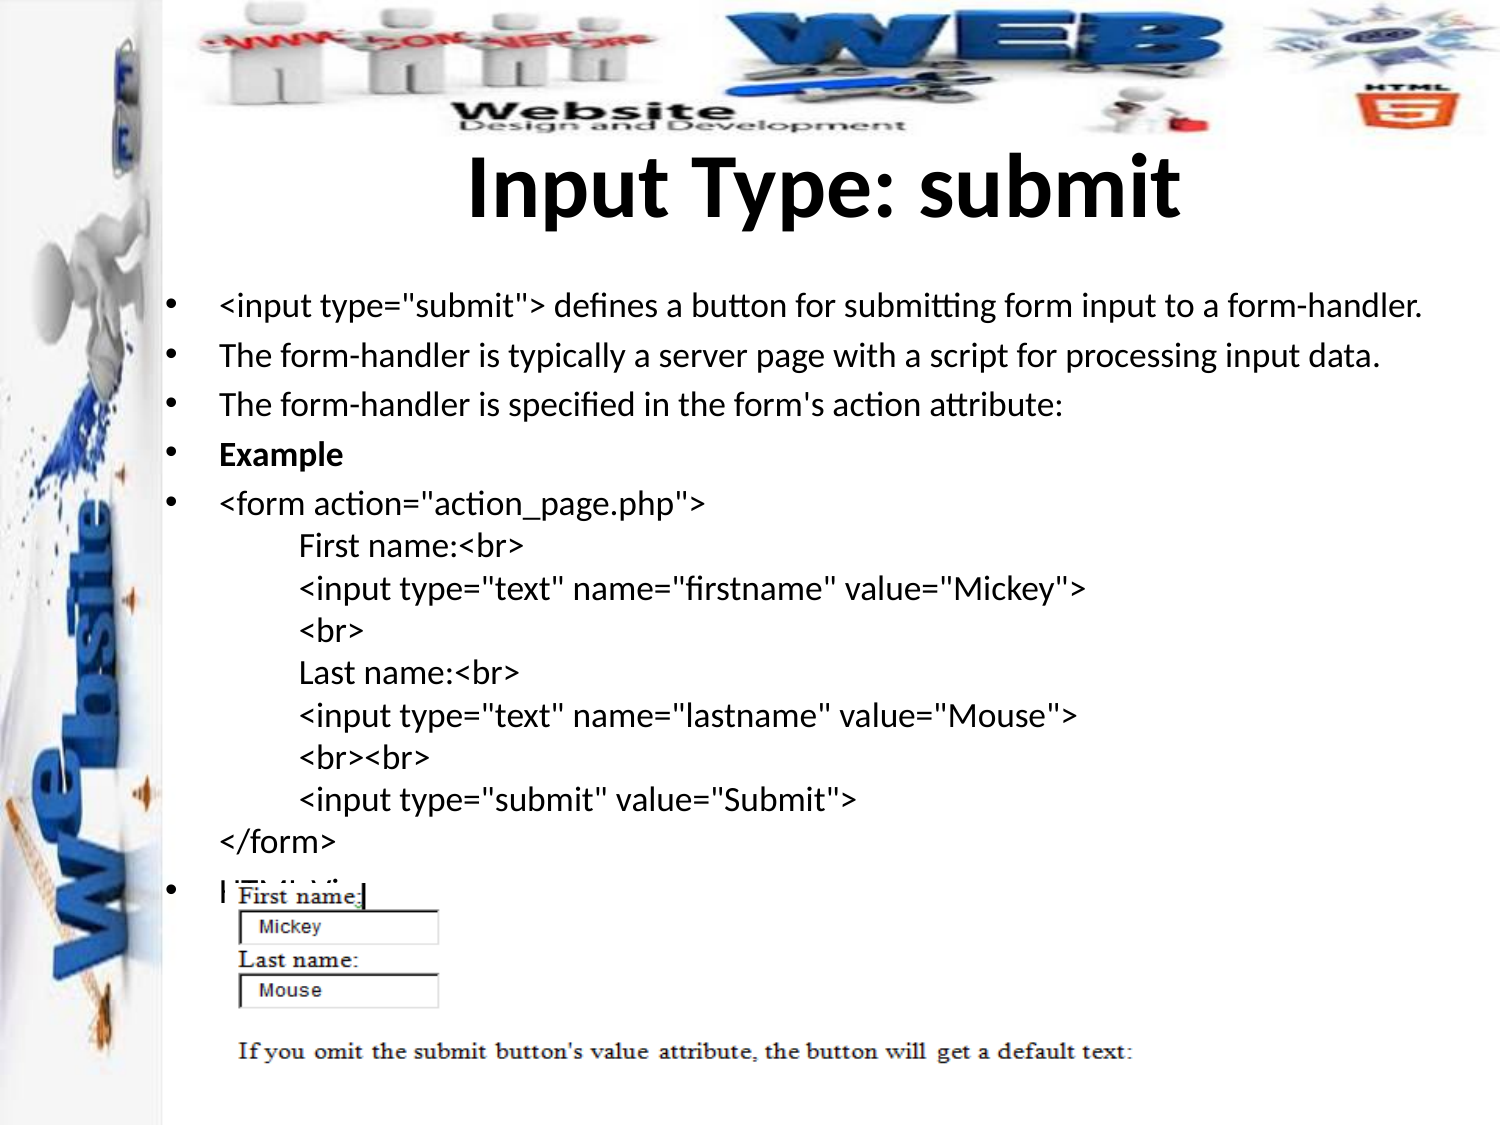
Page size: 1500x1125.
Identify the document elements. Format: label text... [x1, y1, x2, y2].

title Input Type: submit [150, 87, 1500, 275]
picture [0, 0, 1500, 1125]
list <input type="submit"> defines a button for submitting form input to a form-handler. The form-handler is typically a server page with a script for processing input data. The form-handler is specified in the form's action attribute: Example <form action="action_page.php"> First name:<br> <input type="text" name="firstname" value="Mickey"> <br> Last name:<br> <input type="text" name="lastname" value="Mouse"> <br><br> <input type="submit" value="Submit"> </form> HTML View: [150, 275, 1500, 1125]
picture [224, 883, 1151, 1088]
